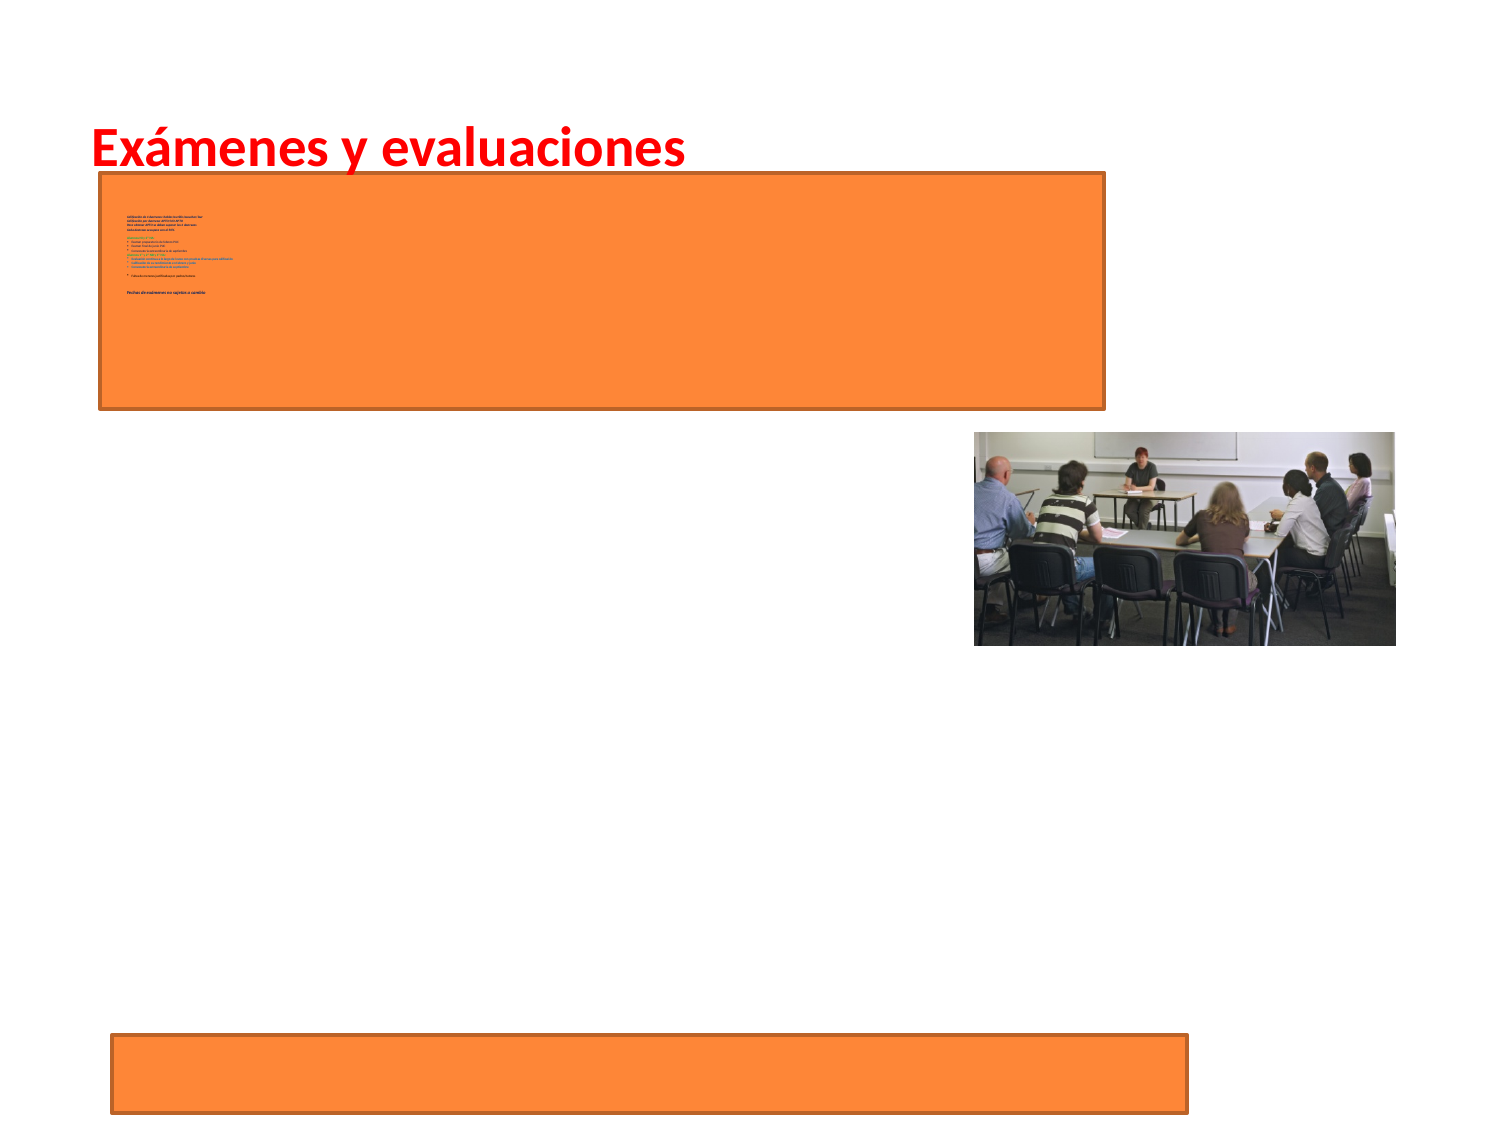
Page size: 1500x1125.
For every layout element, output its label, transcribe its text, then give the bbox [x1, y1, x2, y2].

text_box [110, 1033, 1189, 1115]
picture [974, 432, 1396, 646]
list Calificación de 4 destrezas: hablar/escribir/escuchar/leer Calificación por destreza: APTO/NO APTO Para obtener APTO se deben superar las 4 destrezas Cada destreza se supera con el 50% Alumnos NI y 2º NA: Examen preparatorio de febrero PUC Examen final de junio PUC Convocatoria extraordinaria de septiembre Alumnos 1º y 2º NB y 1º NA: Evaluación continua a lo largo del curso con pruebas diversas para calificación Calificación de su rendimiento en febrero y junio Convocatoria extraordinaria de septiembre Faltas de menores justificadas por padres/tutores Fechas de exámenes no sujetas a cambio [112, 208, 1471, 315]
text_box [98, 254, 1106, 411]
title Exámenes y evaluaciones [76, 101, 1427, 254]
